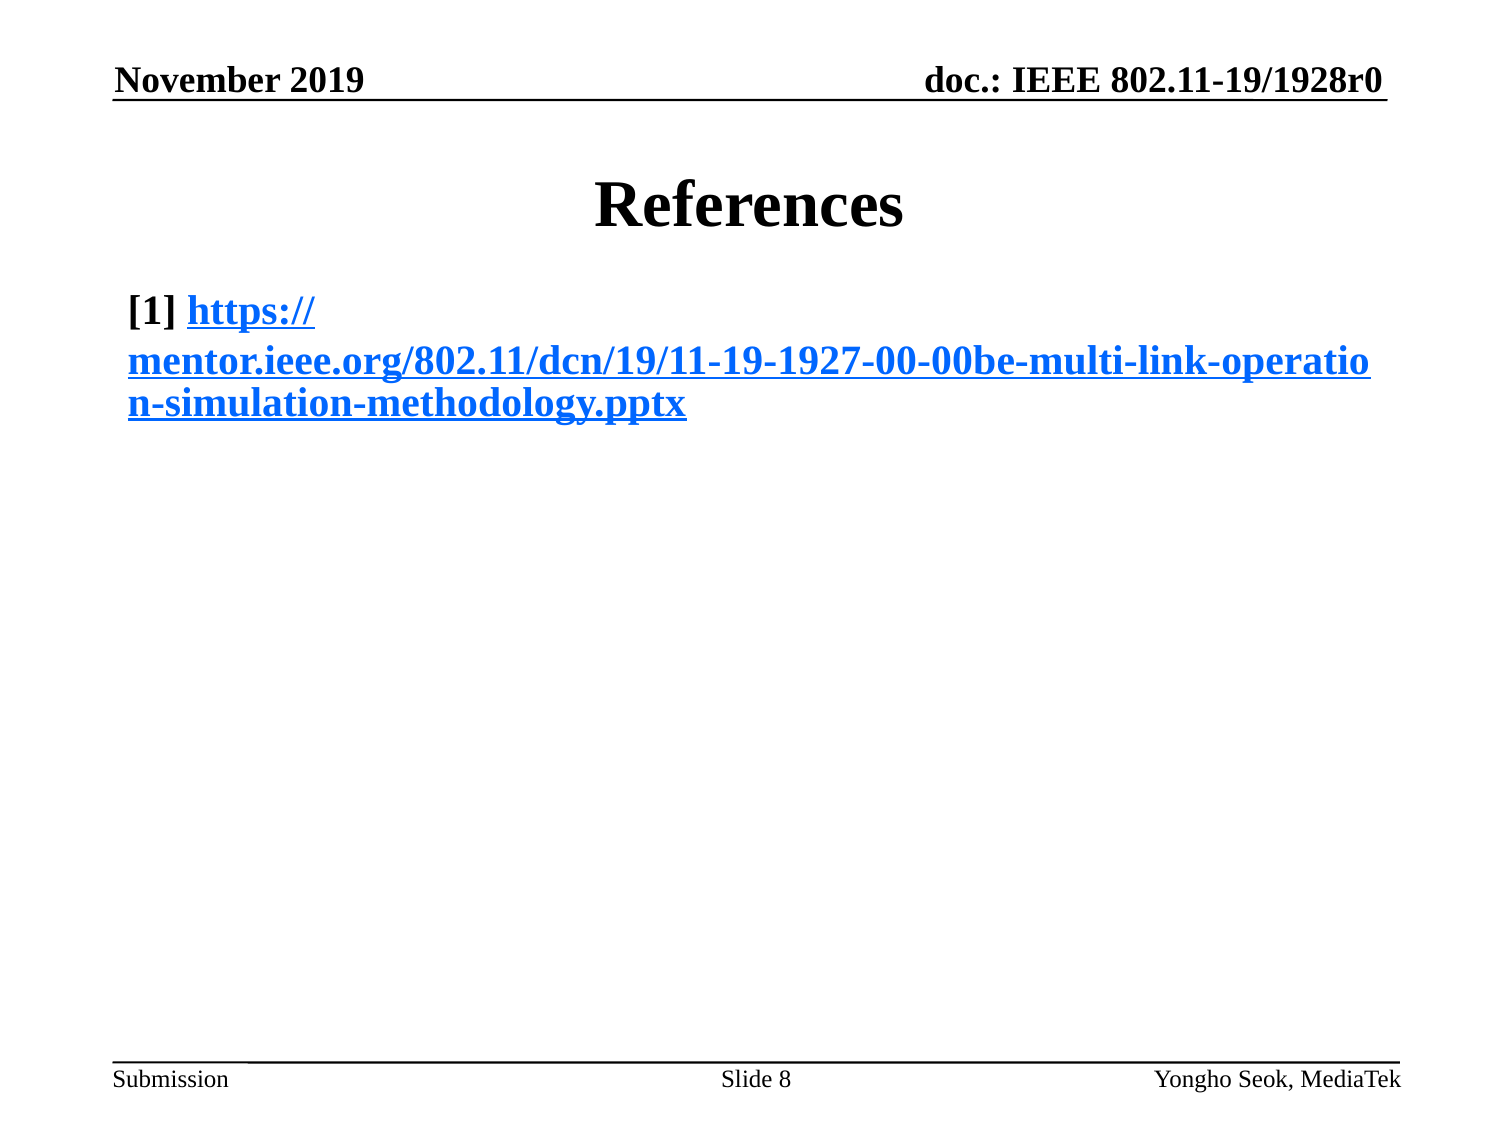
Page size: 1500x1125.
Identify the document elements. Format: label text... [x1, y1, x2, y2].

title References [0, 112, 1500, 288]
list [1] https://mentor.ieee.org/802.11/dcn/19/11-19-1927-00-00be-multi-link-operation-simulation-methodology.pptx [112, 288, 1388, 951]
slide_number Slide 8 [712, 1061, 800, 1093]
footer Yongho Seok, MediaTek [1150, 1061, 1402, 1093]
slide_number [114, 54, 368, 101]
